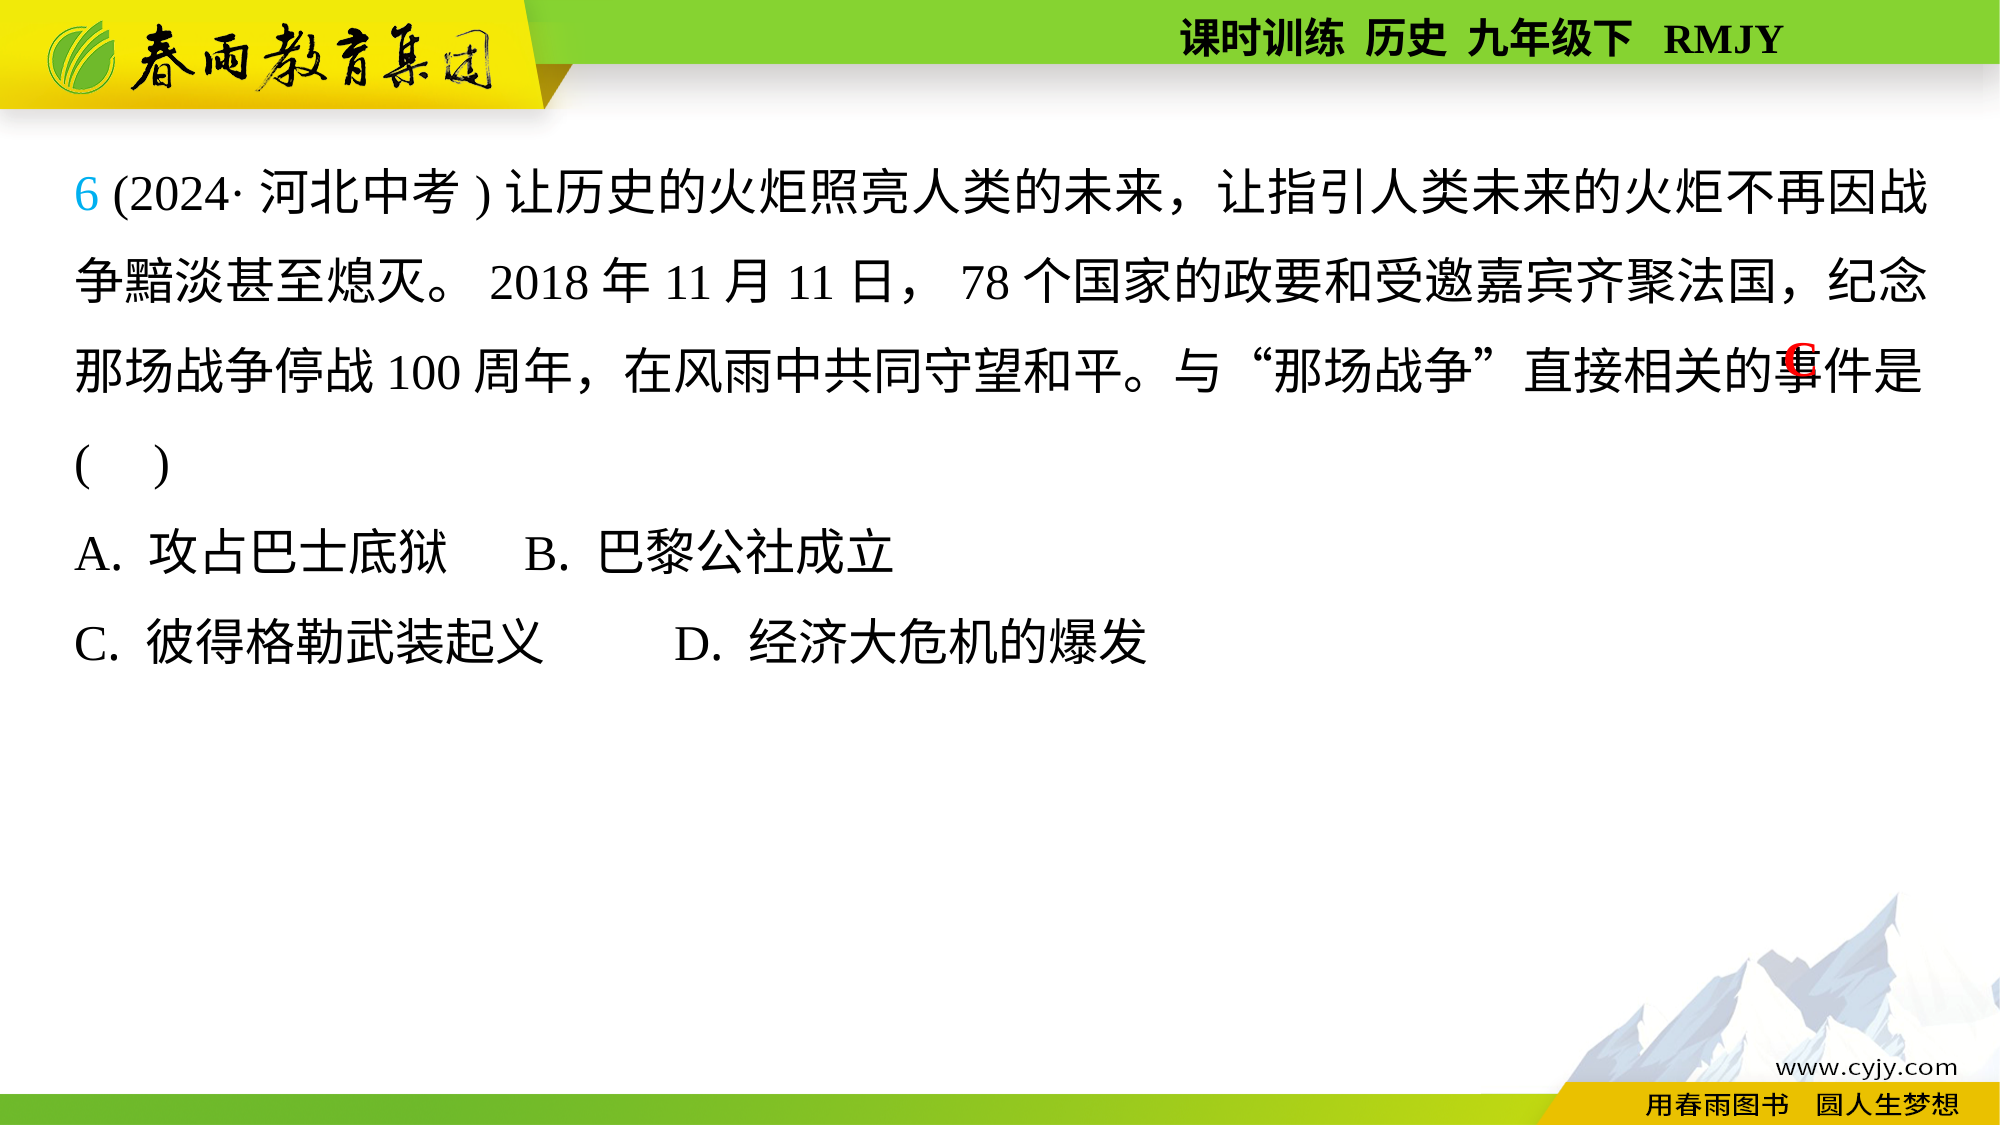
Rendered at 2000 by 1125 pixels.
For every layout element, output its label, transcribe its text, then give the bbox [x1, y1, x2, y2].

text_box C [1768, 319, 1834, 394]
picture [0, 0, 2000, 1125]
list 6 (2024·河北中考)让历史的火炬照亮人类的未来，让指引人类未来的火炬不再因战争黯淡甚至熄灭。2018年11月11日，78个国家的政要和受邀嘉宾齐聚法国，纪念那场战争停战100周年，在风雨中共同守望和平。与“那场战争”直接相关的事件是( ) A. 攻占巴士底狱 B. 巴黎公社成立 C. 彼得格勒武装起义 D. 经济大危机的爆发 [59, 122, 1944, 592]
